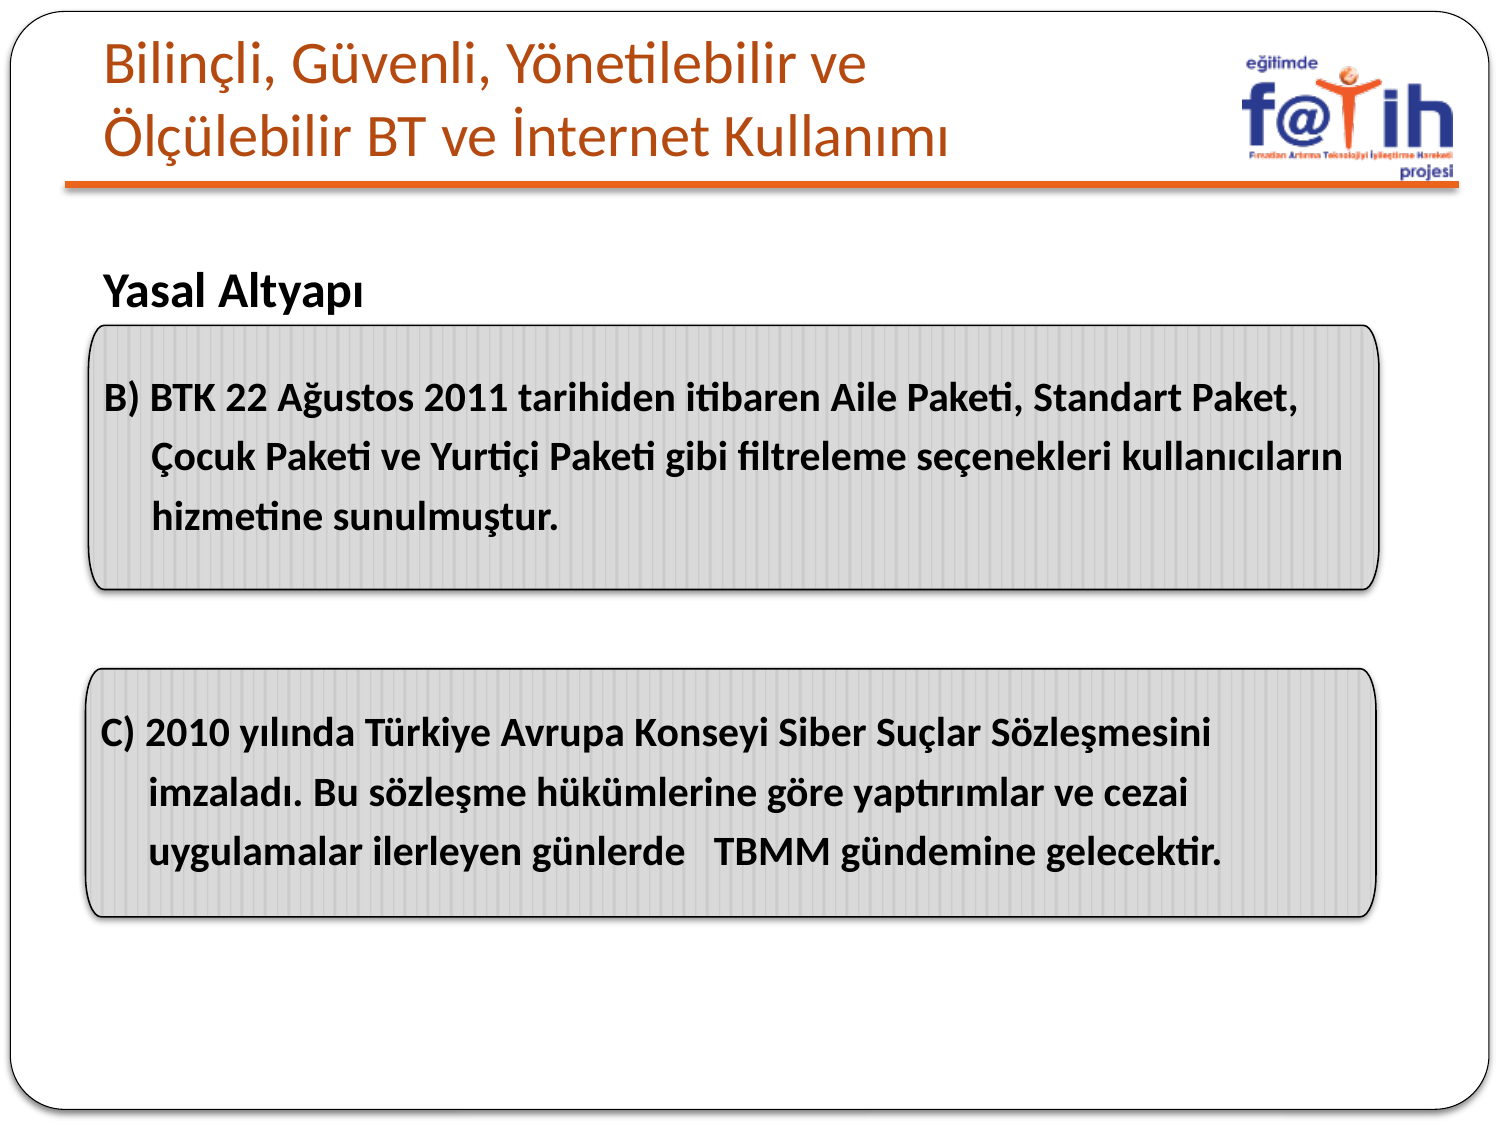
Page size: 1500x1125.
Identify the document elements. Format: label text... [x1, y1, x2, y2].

text_box B) BTK 22 Ağustos 2011 tarihiden itibaren Aile Paketi, Standart Paket, Çocuk Paketi ve Yurtiçi Paketi gibi filtreleme seçenekleri kullanıcıların hizmetine sunulmuştur. [87, 324, 1380, 591]
text_box Bilinçli, Güvenli, Yönetilebilir ve Ölçülebilir BT ve İnternet Kullanımı [88, 57, 1105, 184]
text_box C) 2010 yılında Türkiye Avrupa Konseyi Siber Suçlar Sözleşmesini imzaladı. Bu sözleşme hükümlerine göre yaptırımlar ve cezai uygulamalar ilerleyen günlerde TBMM gündemine gelecektir. [84, 667, 1377, 918]
picture [1242, 54, 1453, 182]
text_box Yasal Altyapı [88, 249, 972, 325]
